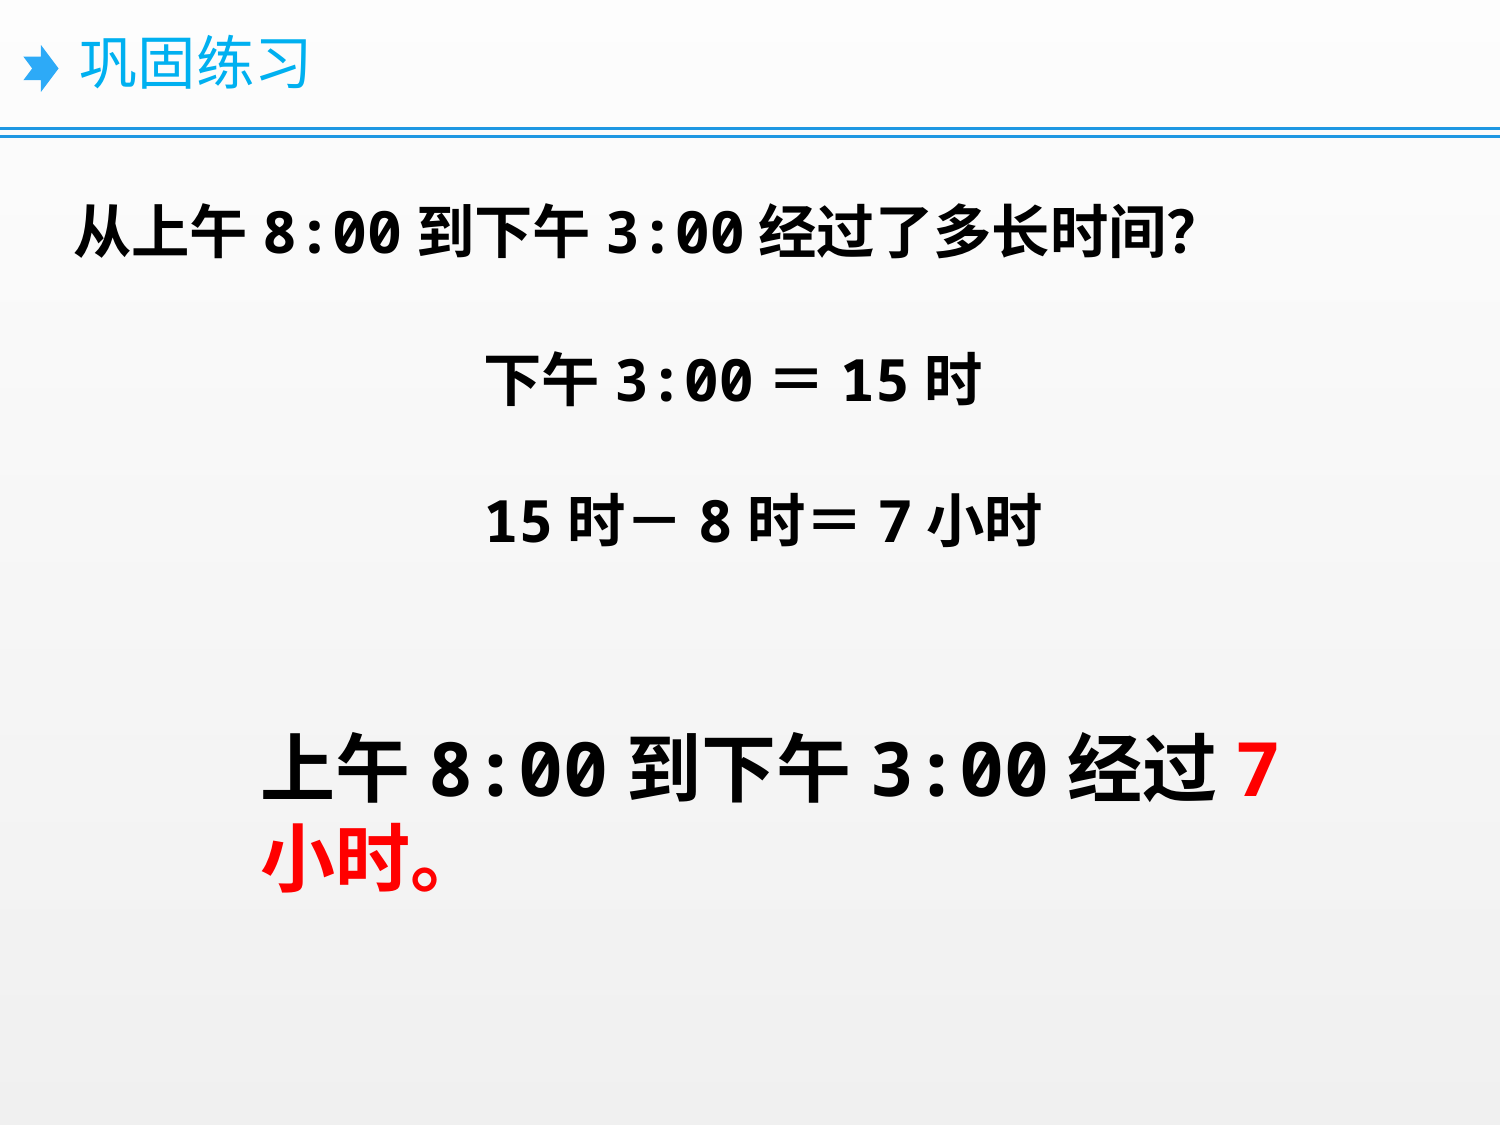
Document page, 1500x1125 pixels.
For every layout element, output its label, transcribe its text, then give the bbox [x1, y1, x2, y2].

text_box 上午8:00到下午3:00经过7小时。 [246, 714, 1336, 909]
text_box 15时－8时＝7小时 [468, 476, 1067, 562]
text_box 下午3:00＝15时 [468, 335, 1067, 421]
text_box 从上午8:00到下午3:00经过了多长时间？ [58, 187, 1500, 273]
